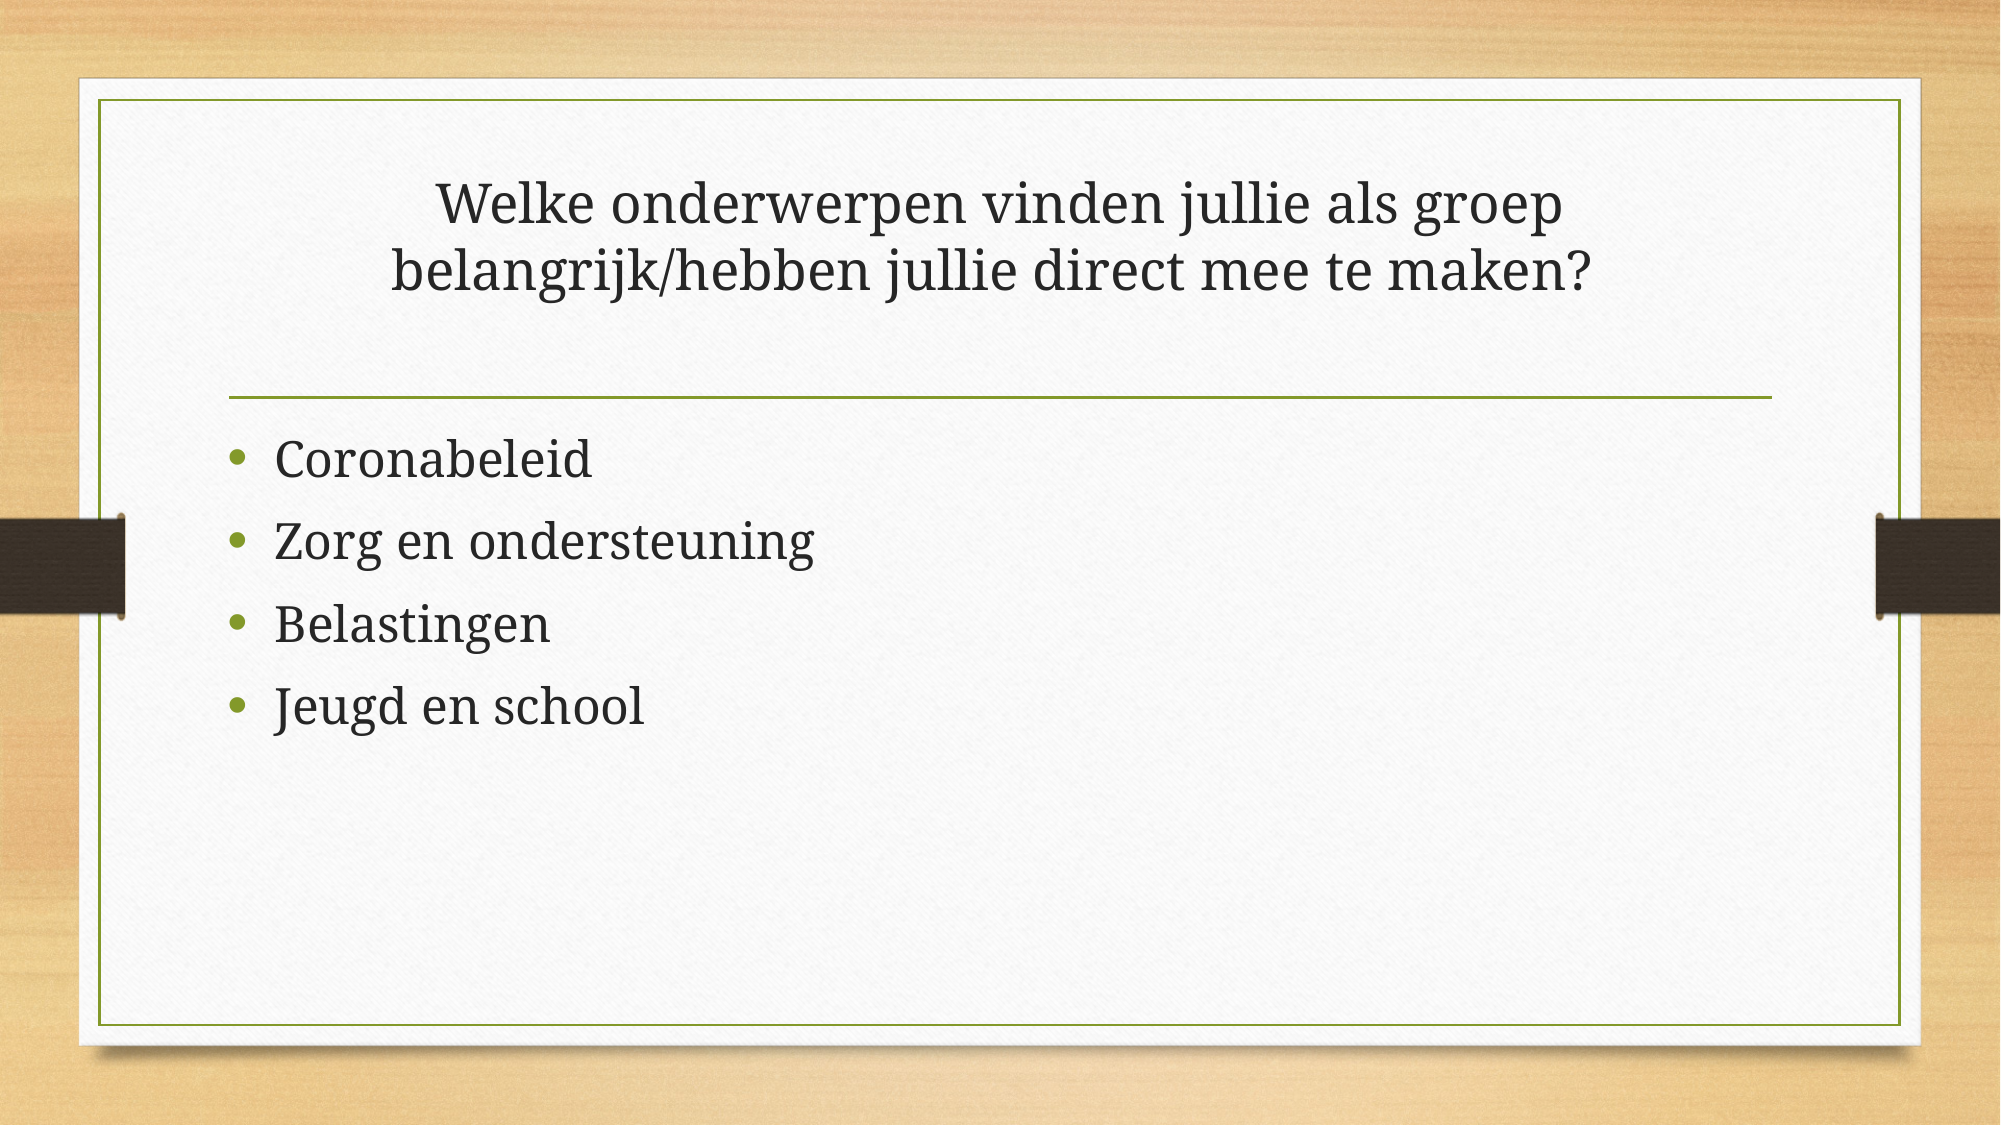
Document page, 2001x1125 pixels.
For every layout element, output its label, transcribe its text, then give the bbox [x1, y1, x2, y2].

picture [0, 0, 2001, 1125]
list Coronabeleid Zorg en ondersteuning Belastingen Jeugd en school [212, 419, 1788, 964]
title Welke onderwerpen vinden jullie als groep belangrijk/hebben jullie direct mee te maken? [212, 161, 1788, 375]
